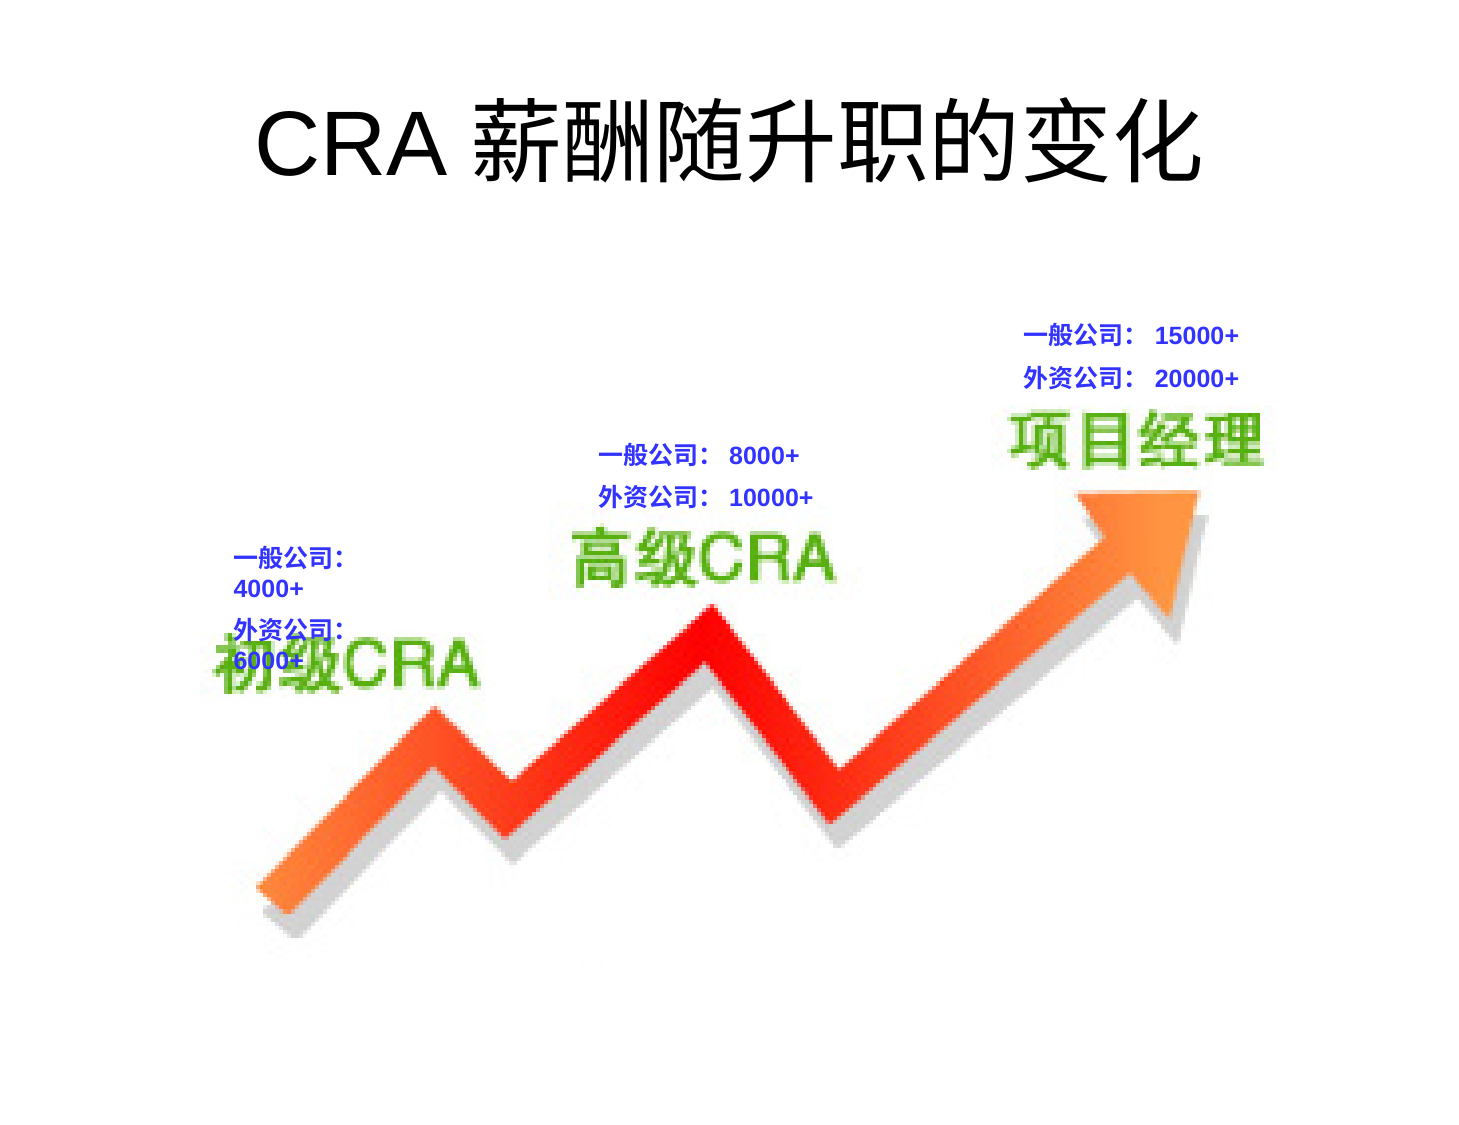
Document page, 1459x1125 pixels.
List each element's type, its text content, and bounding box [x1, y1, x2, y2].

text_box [182, 312, 1399, 971]
title CRA薪酬随升职的变化 [72, 44, 1387, 233]
